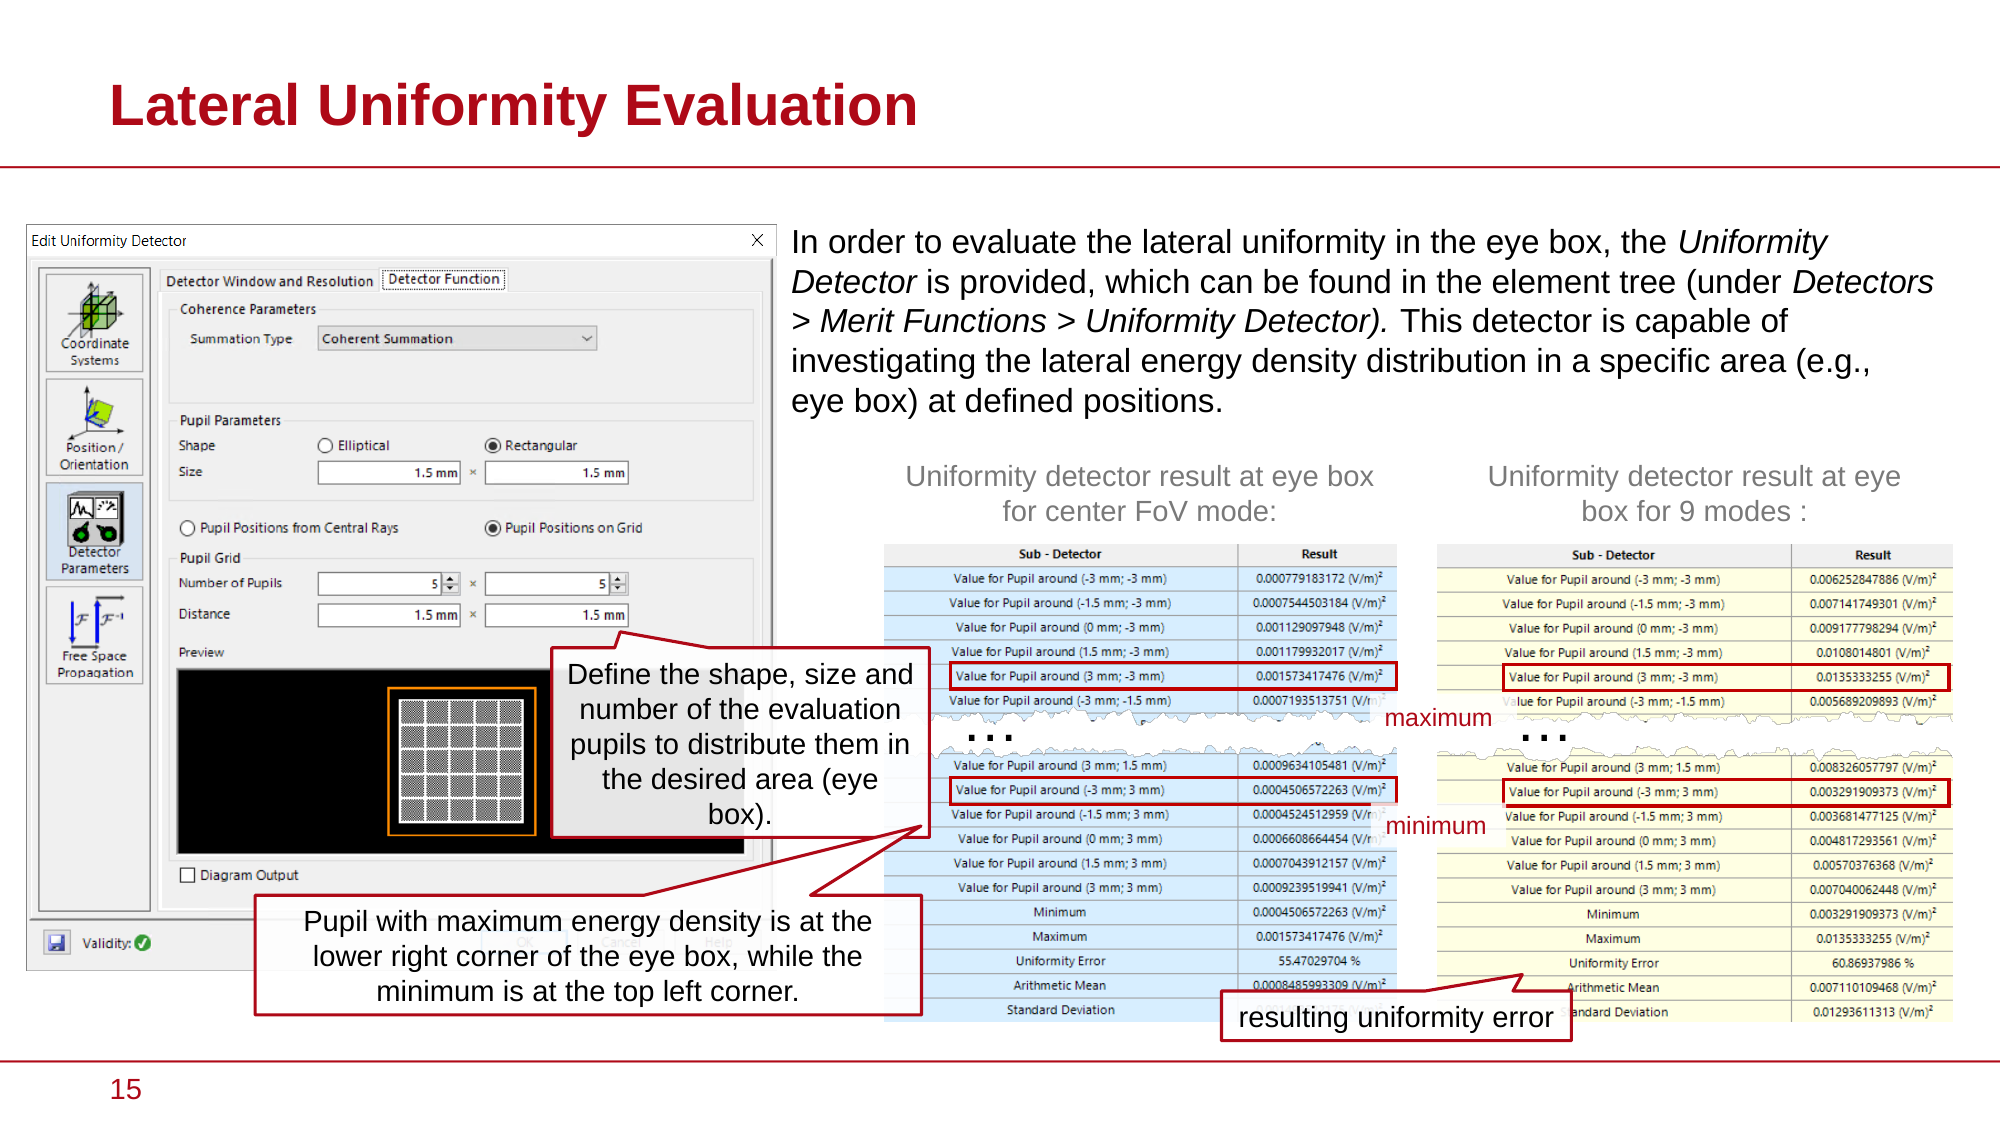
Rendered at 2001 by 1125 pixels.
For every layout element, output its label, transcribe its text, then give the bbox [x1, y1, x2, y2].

text_box Pupil with maximum energy density is at the lower right corner of the eye box, while the minimum is at the top left corner. [255, 835, 884, 1015]
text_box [1437, 544, 1953, 1022]
picture [0, 0, 2000, 1125]
text_box In order to evaluate the lateral uniformity in the eye box, the Uniformity Detector is provided, which can be found in the element tree (under Detectors > Merit Functions > Uniformity Detector). This detector is capable of investigating the lateral energy density distribution in a specific area (e.g., eye box) at defined positions. [776, 212, 1950, 427]
slide_number 15 [94, 1062, 296, 1114]
text_box resulting uniformity error [1221, 988, 1572, 1041]
text_box maximum [1397, 693, 1437, 739]
text_box Define the shape, size and number of the evaluation pupils to distribute them in the desired area (eye box). [777, 647, 884, 838]
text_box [884, 544, 1397, 1022]
text_box minimum [1397, 802, 1437, 848]
text_box Uniformity detector result at eye box for 9 modes : [1456, 450, 1934, 535]
text_box Uniformity detector result at eye box for center FoV mode: [884, 450, 1397, 535]
title Lateral Uniformity Evaluation [94, 59, 1906, 148]
